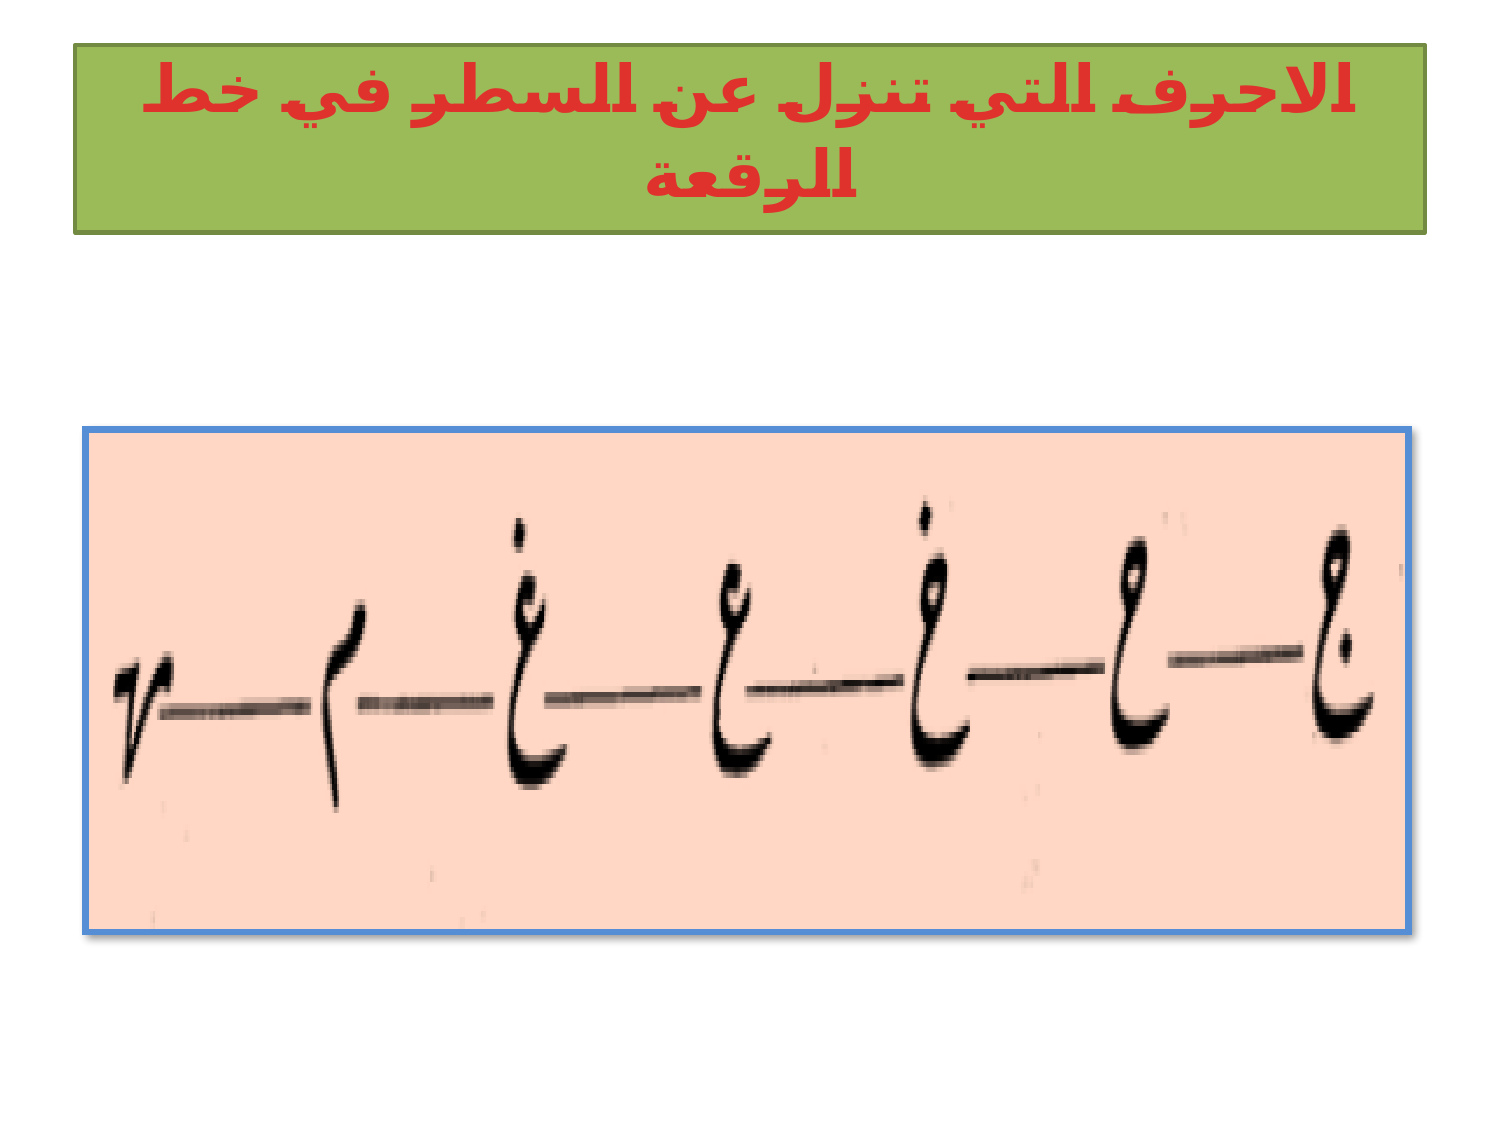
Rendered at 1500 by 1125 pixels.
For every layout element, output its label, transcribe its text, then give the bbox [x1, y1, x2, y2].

picture [88, 432, 1406, 929]
title الاحرف التي تنزل عن السطر في خط الرقعة [73, 43, 1427, 235]
